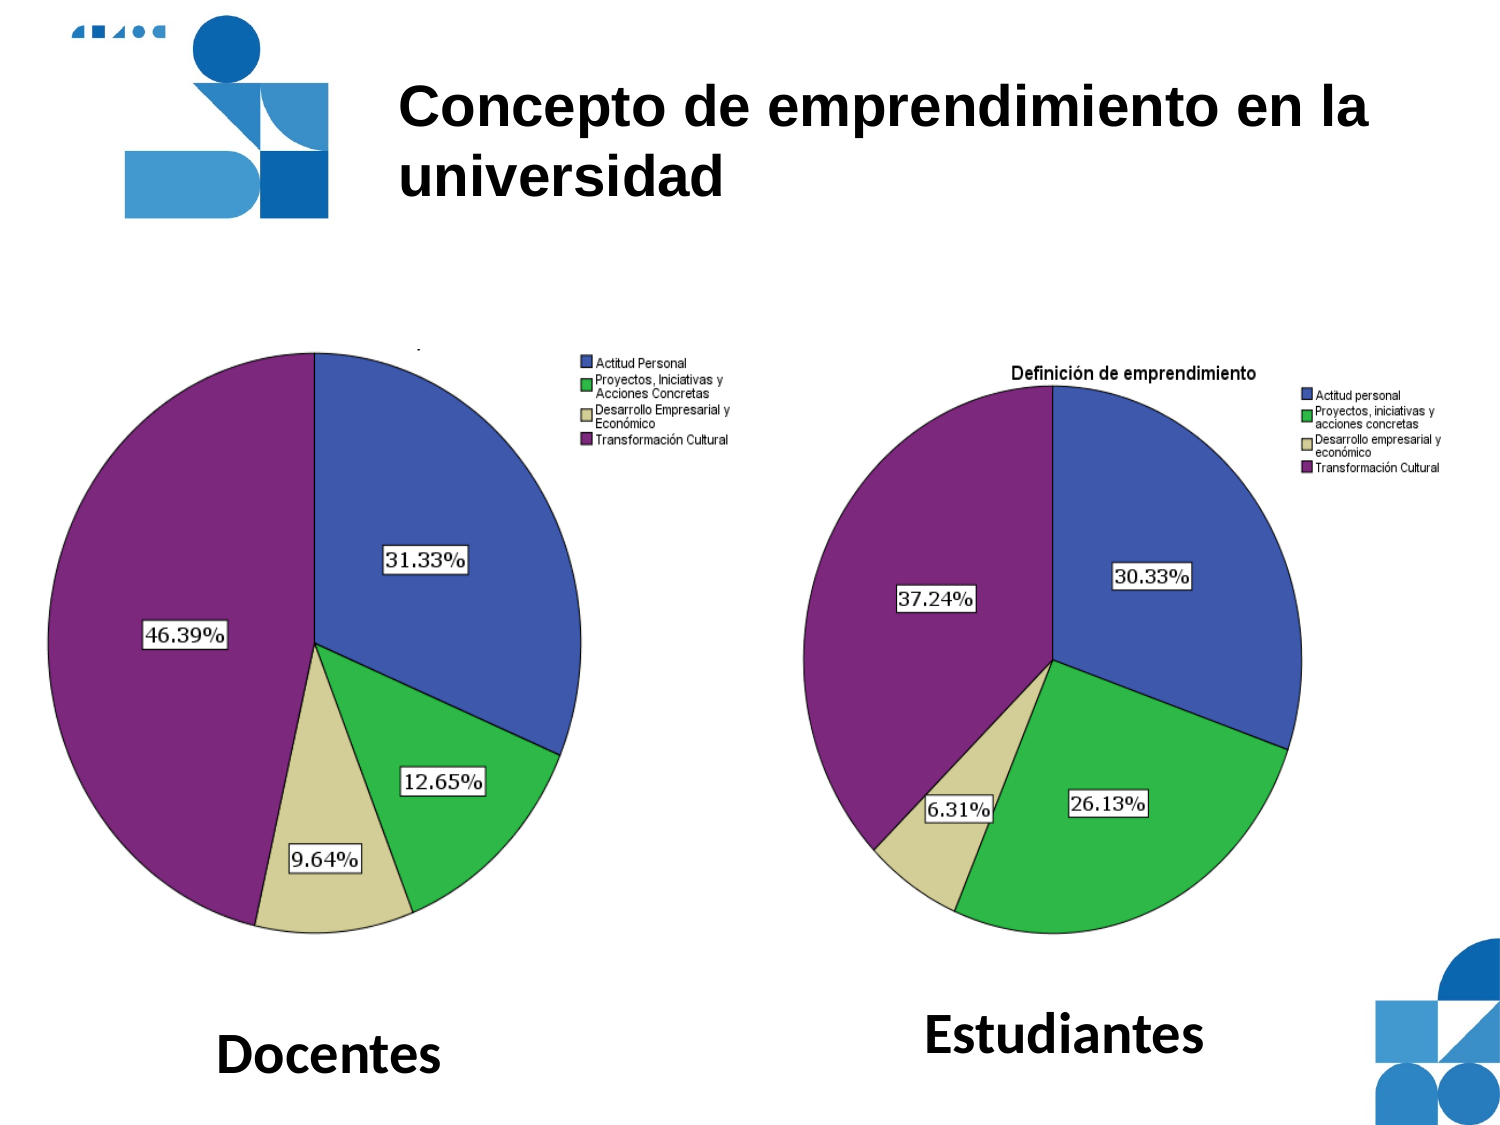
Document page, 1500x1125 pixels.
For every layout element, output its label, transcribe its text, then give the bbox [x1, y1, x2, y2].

title Concepto de emprendimiento en la universidad [383, 61, 1436, 264]
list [41, 349, 762, 941]
picture [0, 0, 1500, 1125]
text_box Docentes [202, 1008, 566, 1093]
text_box Estudiantes [909, 987, 1273, 1073]
